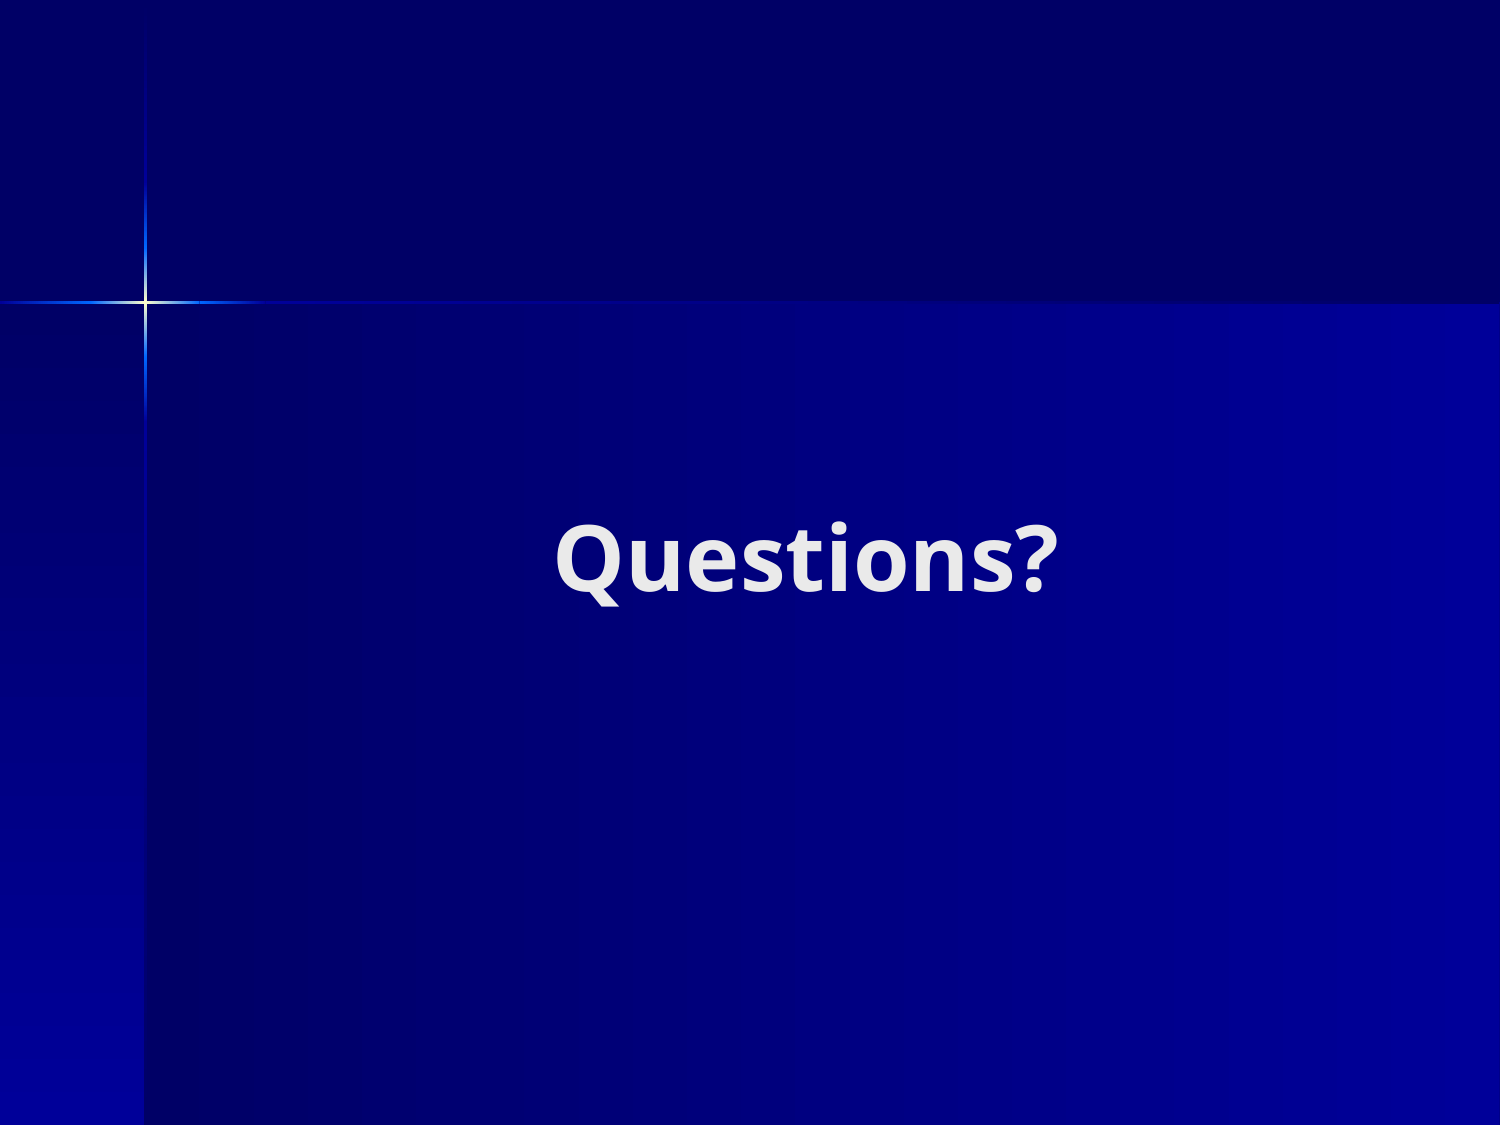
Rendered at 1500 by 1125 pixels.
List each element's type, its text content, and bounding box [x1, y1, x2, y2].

title Questions? [187, 437, 1425, 673]
